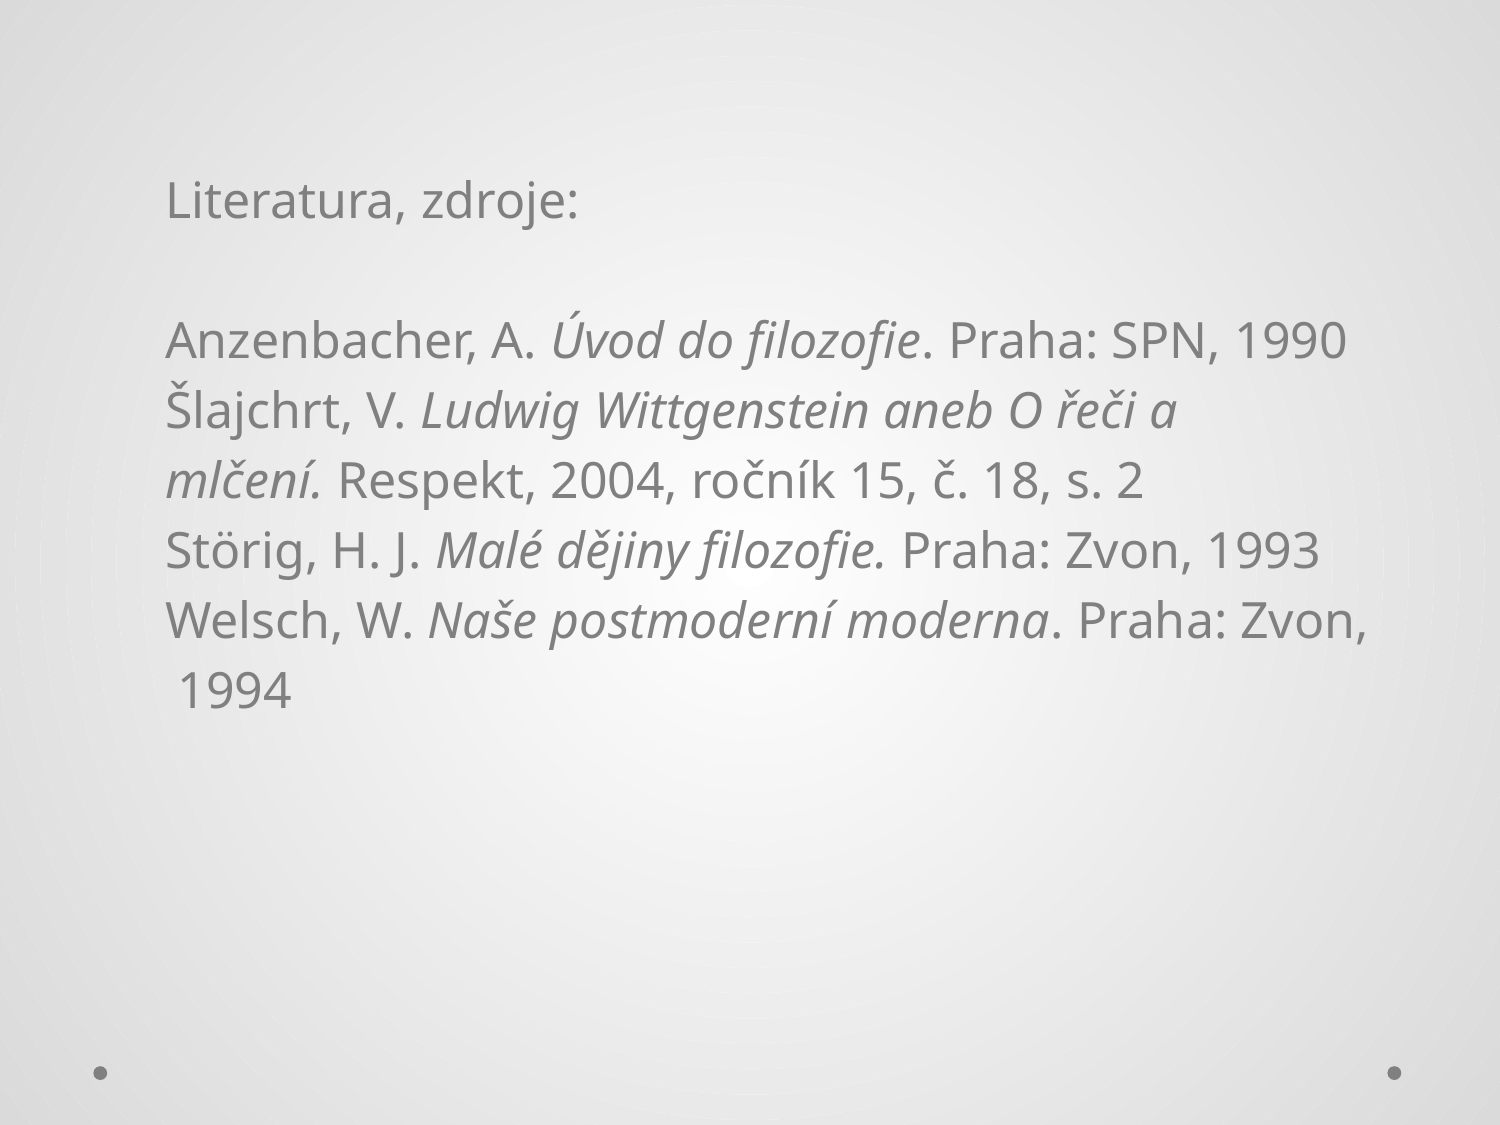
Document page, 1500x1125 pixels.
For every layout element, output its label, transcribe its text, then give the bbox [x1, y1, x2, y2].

list Literatura, zdroje: Anzenbacher, A. Úvod do filozofie. Praha: SPN, 1990 Šlajchrt, V. Ludwig Wittgenstein aneb O řeči a mlčení. Respekt, 2004, ročník 15, č. 18, s. 2 Störig, H. J. Malé dějiny filozofie. Praha: Zvon, 1993 Welsch, W. Naše postmoderní moderna. Praha: Zvon, 1994 [0, 160, 1500, 988]
